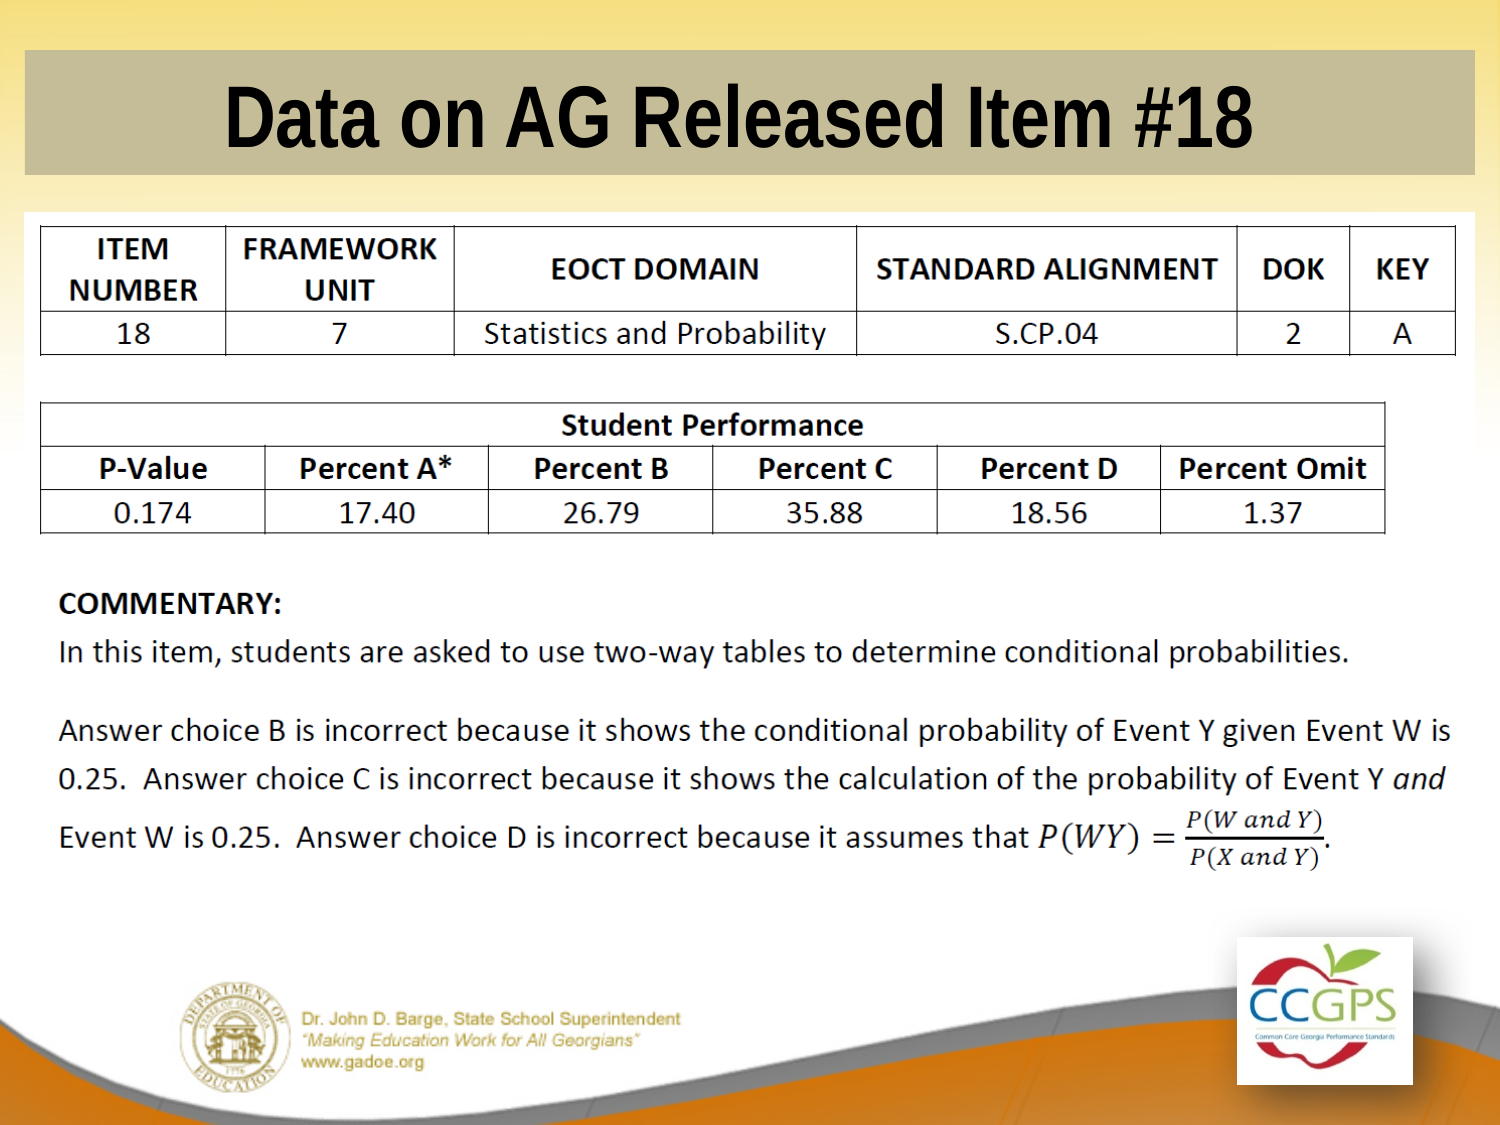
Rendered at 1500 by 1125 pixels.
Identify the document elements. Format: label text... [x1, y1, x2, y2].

title Data on AG Released Item #18 [24, 49, 1476, 176]
picture [0, 0, 1500, 1125]
